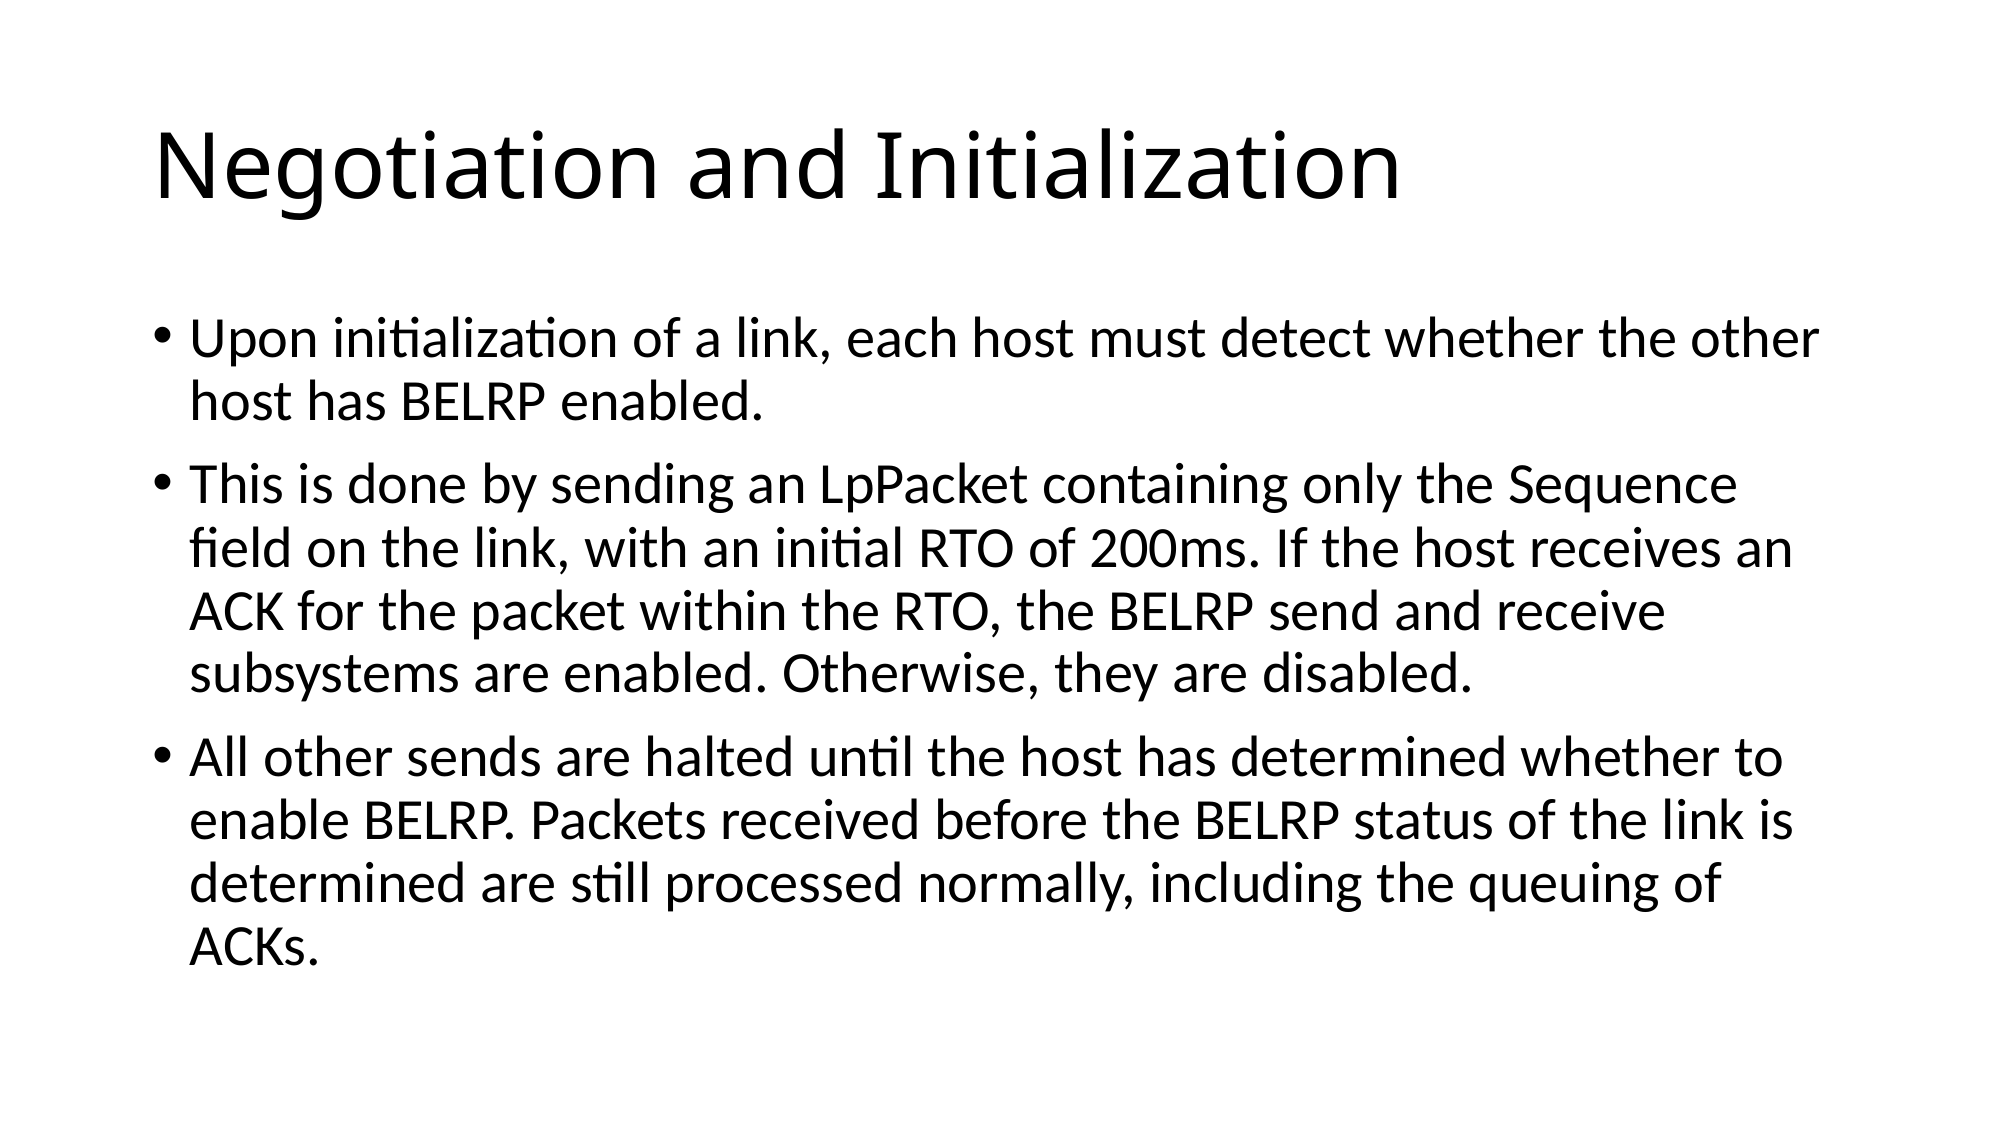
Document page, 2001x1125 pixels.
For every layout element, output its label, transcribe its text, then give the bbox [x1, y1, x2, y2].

list Upon initialization of a link, each host must detect whether the other host has BELRP enabled. This is done by sending an LpPacket containing only the Sequence field on the link, with an initial RTO of 200ms. If the host receives an ACK for the packet within the RTO, the BELRP send and receive subsystems are enabled. Otherwise, they are disabled. All other sends are halted until the host has determined whether to enable BELRP. Packets received before the BELRP status of the link is determined are still processed normally, including the queuing of ACKs. [137, 299, 1863, 1014]
title Negotiation and Initialization [137, 59, 1863, 278]
